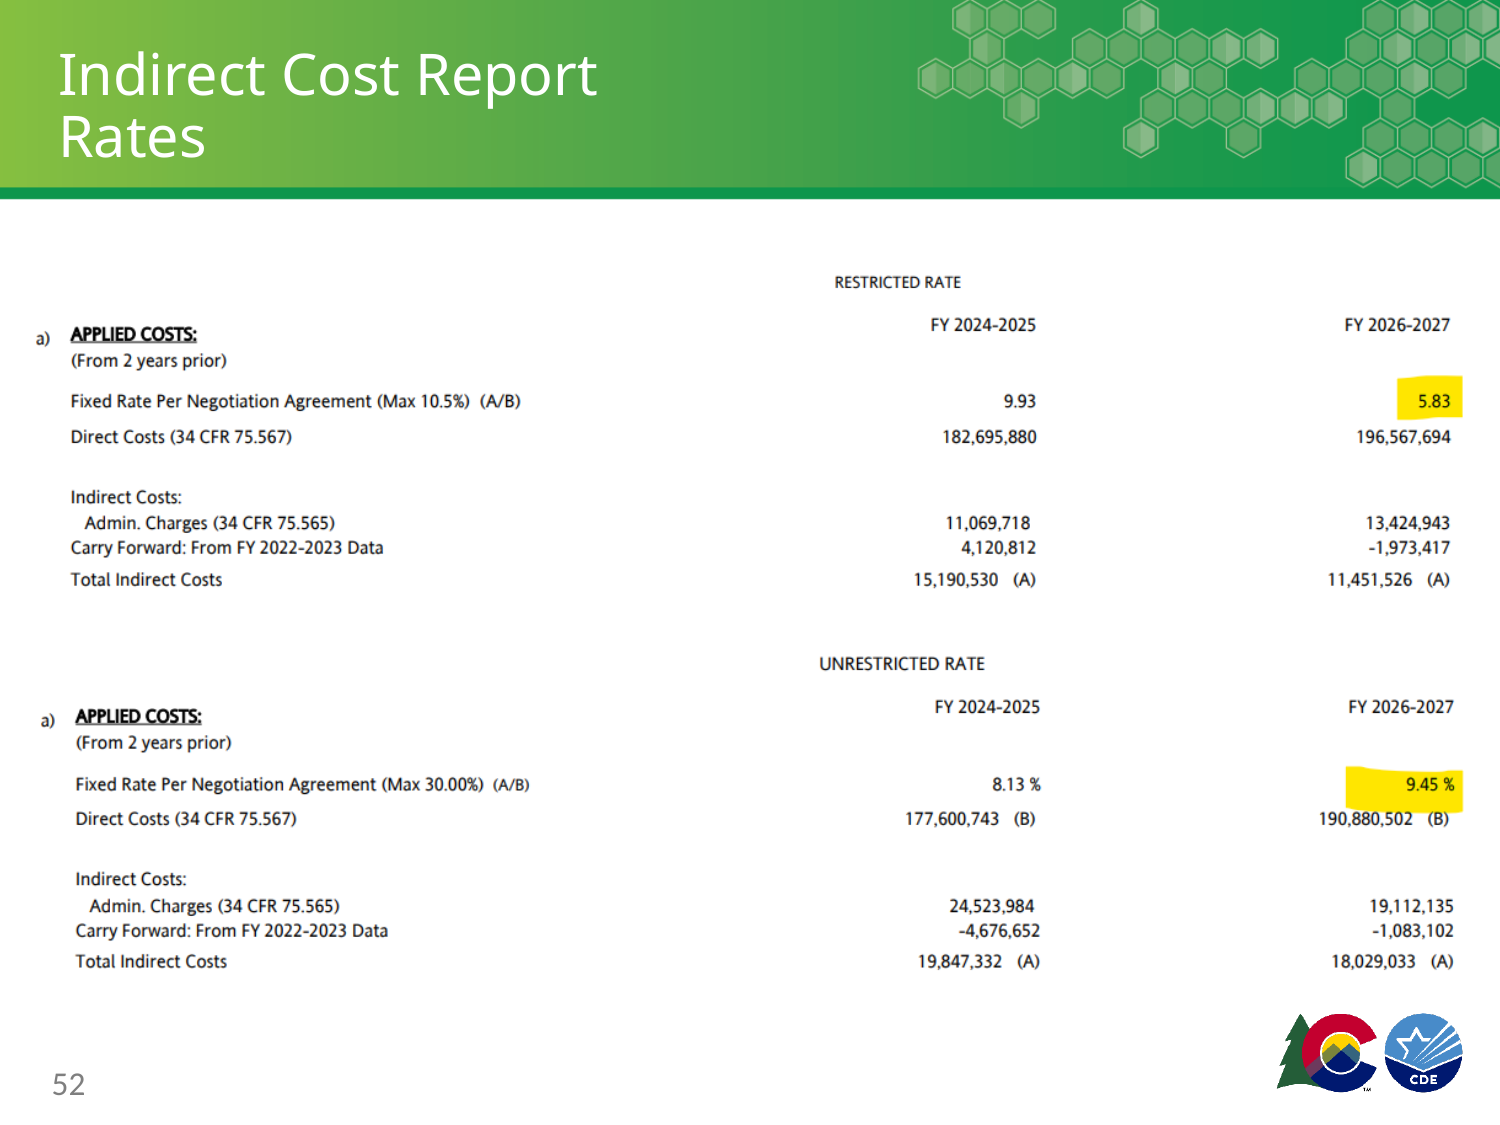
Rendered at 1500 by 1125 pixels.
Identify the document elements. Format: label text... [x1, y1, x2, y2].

picture [24, 244, 1476, 624]
slide_number 52 [36, 1054, 375, 1115]
picture [1275, 1012, 1463, 1093]
picture [24, 631, 1476, 991]
title Indirect Cost Report Rates [58, 46, 1403, 171]
picture [0, 0, 1500, 200]
